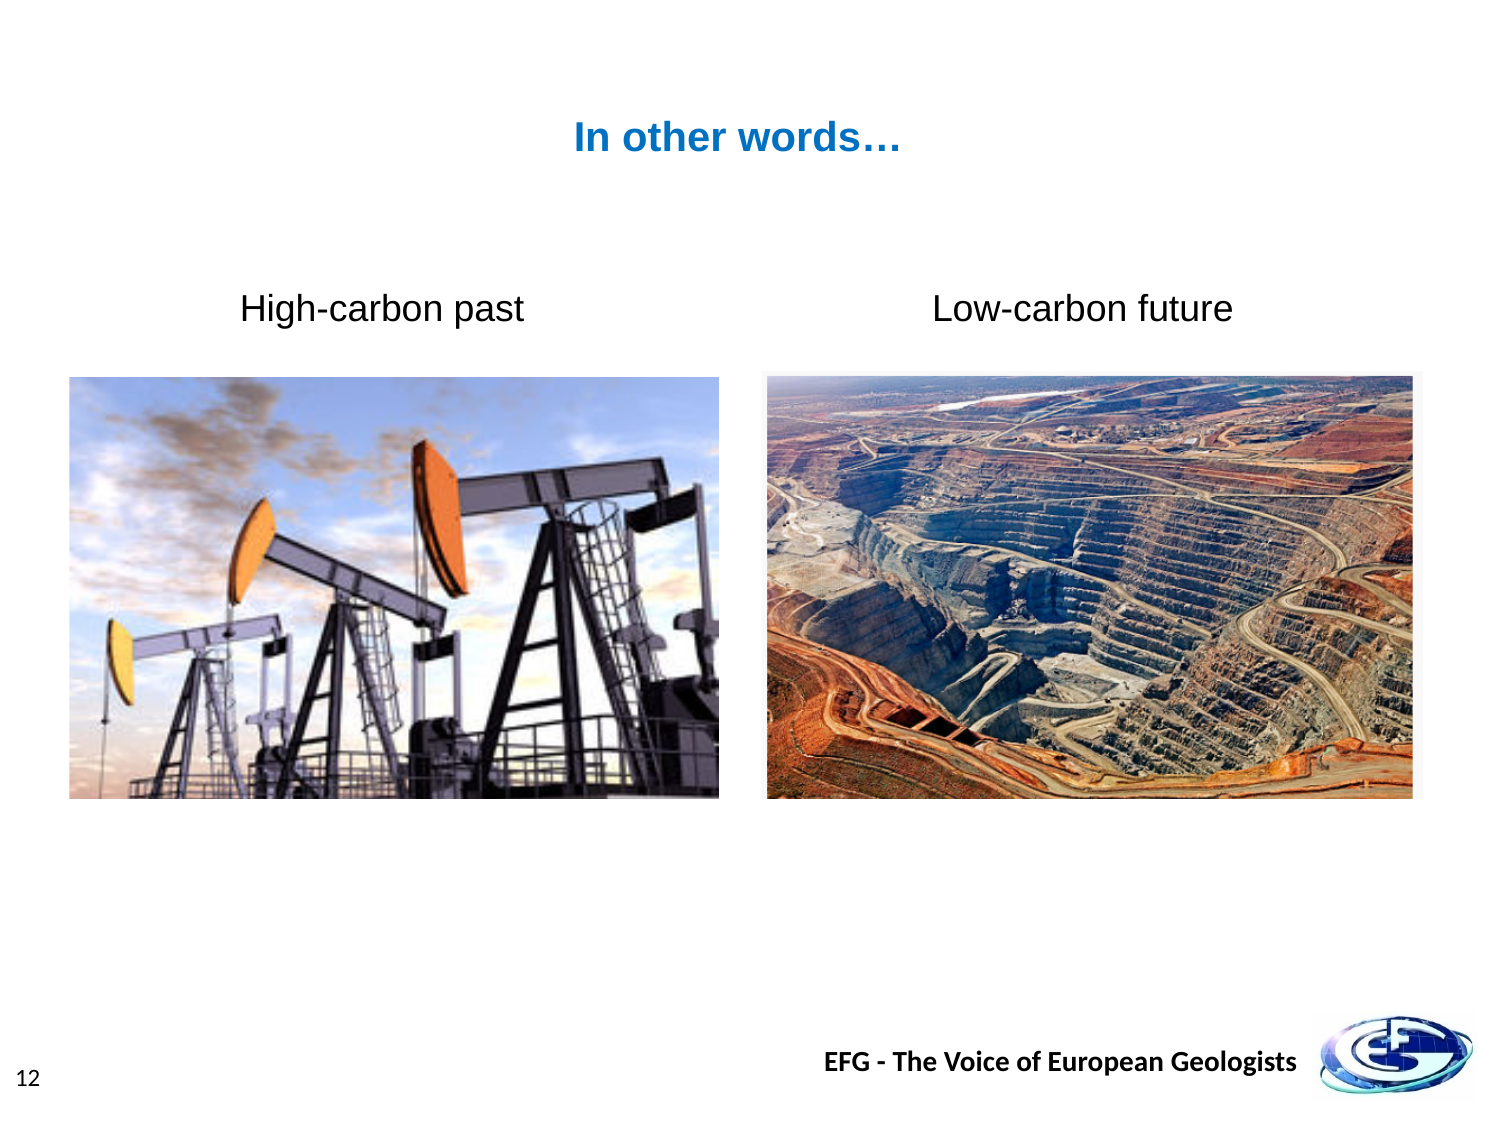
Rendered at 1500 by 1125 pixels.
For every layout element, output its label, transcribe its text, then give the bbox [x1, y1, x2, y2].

picture [69, 376, 720, 799]
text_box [726, 1011, 1477, 1103]
text_box In other words… [558, 102, 918, 168]
text_box High-carbon past [225, 276, 540, 337]
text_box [761, 276, 1424, 799]
slide_number 12 [0, 1046, 350, 1107]
